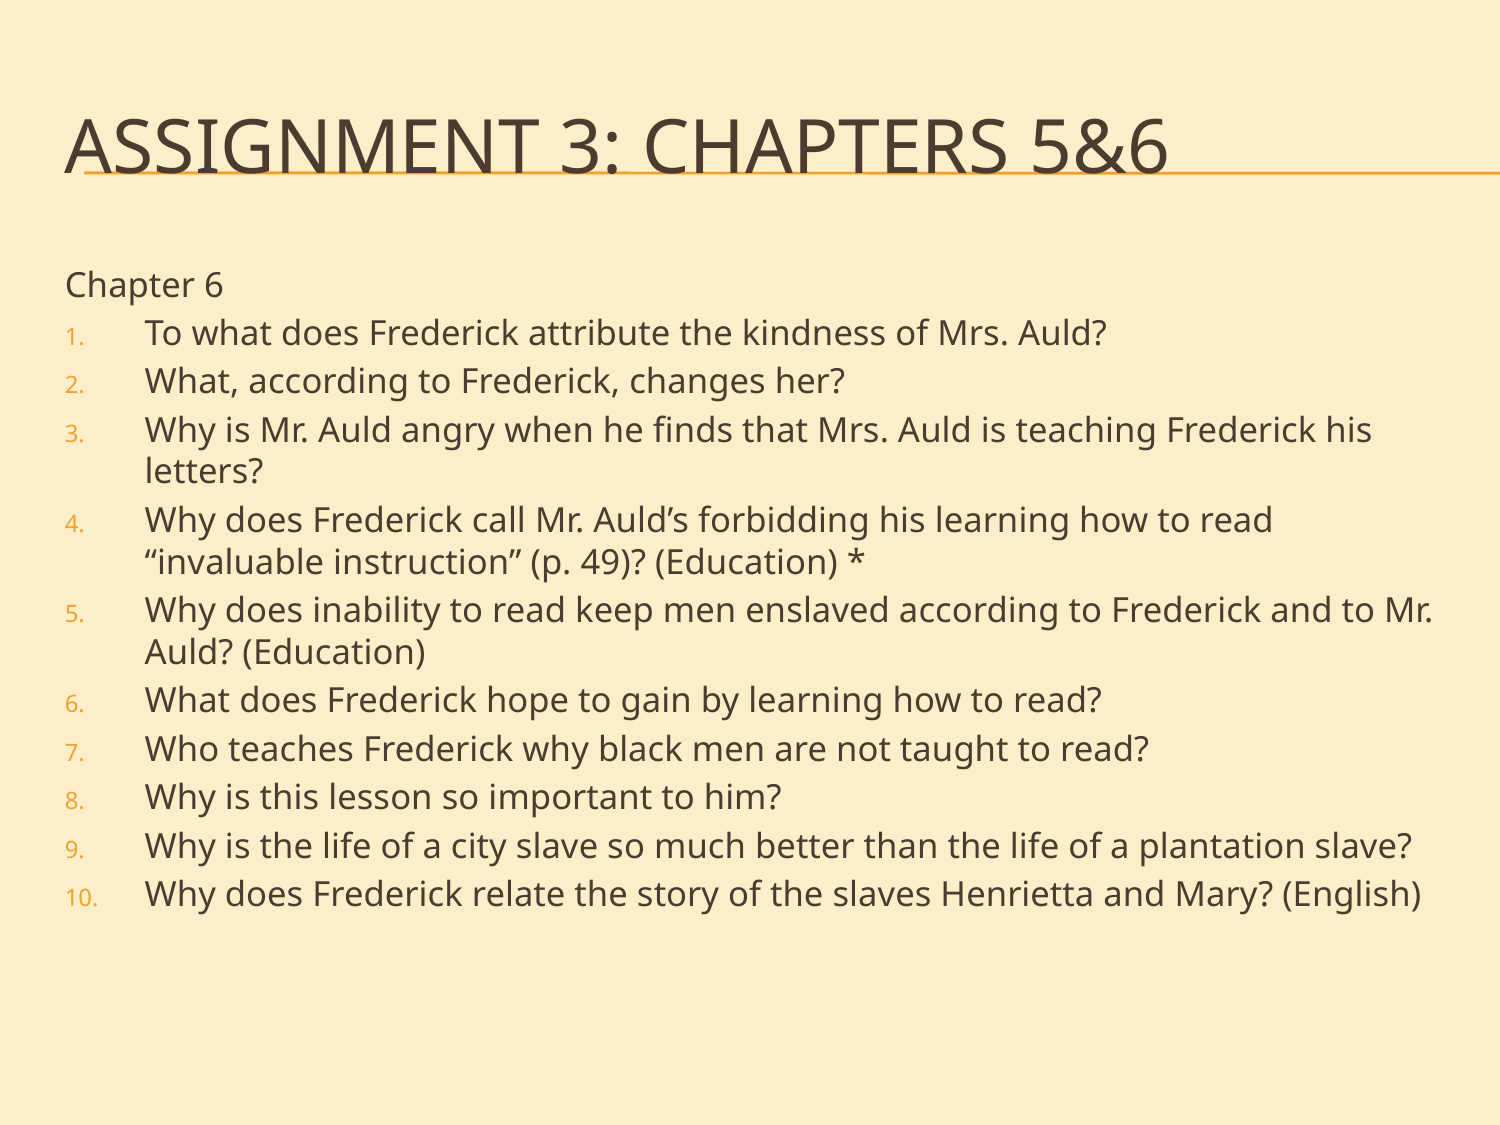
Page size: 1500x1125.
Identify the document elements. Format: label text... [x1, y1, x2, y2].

list Chapter 6 To what does Frederick attribute the kindness of Mrs. Auld? What, according to Frederick, changes her? Why is Mr. Auld angry when he finds that Mrs. Auld is teaching Frederick his letters? Why does Frederick call Mr. Auld’s forbidding his learning how to read “invaluable instruction” (p. 49)? (Education) * Why does inability to read keep men enslaved according to Frederick and to Mr. Auld? (Education) What does Frederick hope to gain by learning how to read? Who teaches Frederick why black men are not taught to read? Why is this lesson so important to him? Why is the life of a city slave so much better than the life of a plantation slave? Why does Frederick relate the story of the slaves Henrietta and Mary? (English) [50, 254, 1475, 998]
title Assignment 3: Chapters 5&6 [50, 75, 1475, 213]
